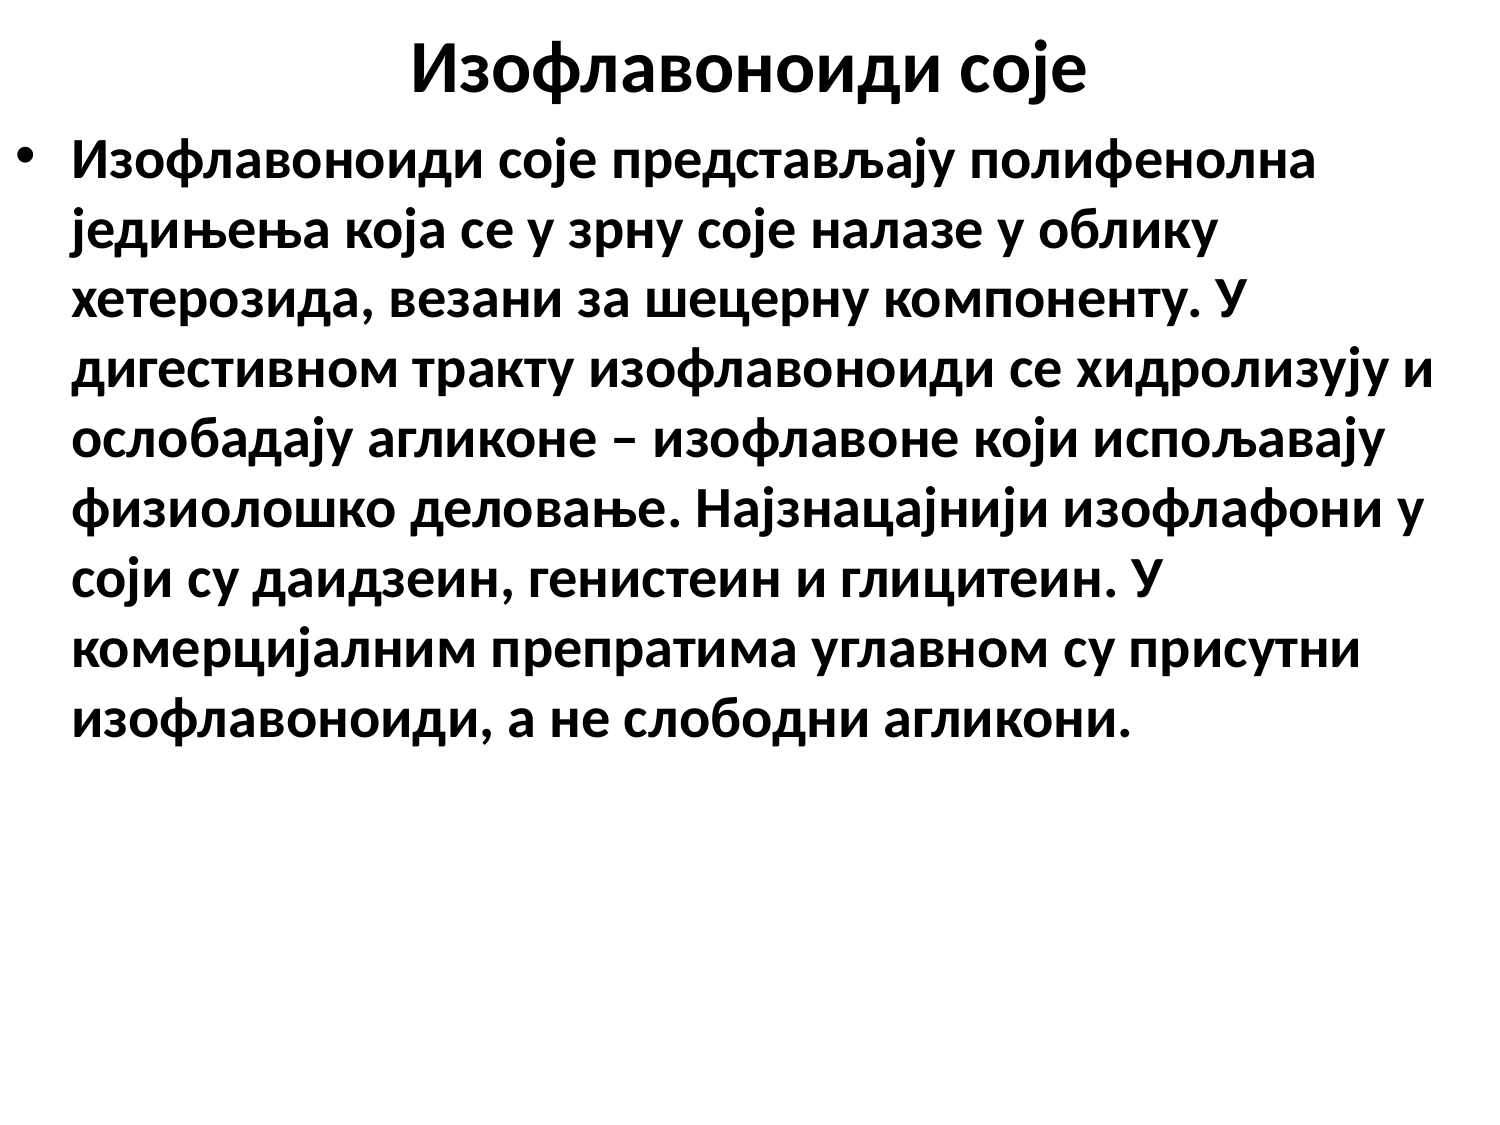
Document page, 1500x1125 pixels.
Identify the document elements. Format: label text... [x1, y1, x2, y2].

title Изофлавоноиди соје [0, 0, 1500, 112]
list Изофлавоноиди соје представљају полифенолна једињења која се у зрну соје налазе у облику хетерозида, везани за шецерну компоненту. У дигестивном тракту изофлавоноиди се хидролизују и ослобадају агликоне – изофлавоне који испољавају физиолошко деловање. Најзнацајнији изофлафони у соји су даидзеин, генистеин и глицитеин. У комерцијалним препратима углавном су присутни изофлавоноиди, а не слободни агликони. [0, 112, 1500, 1125]
